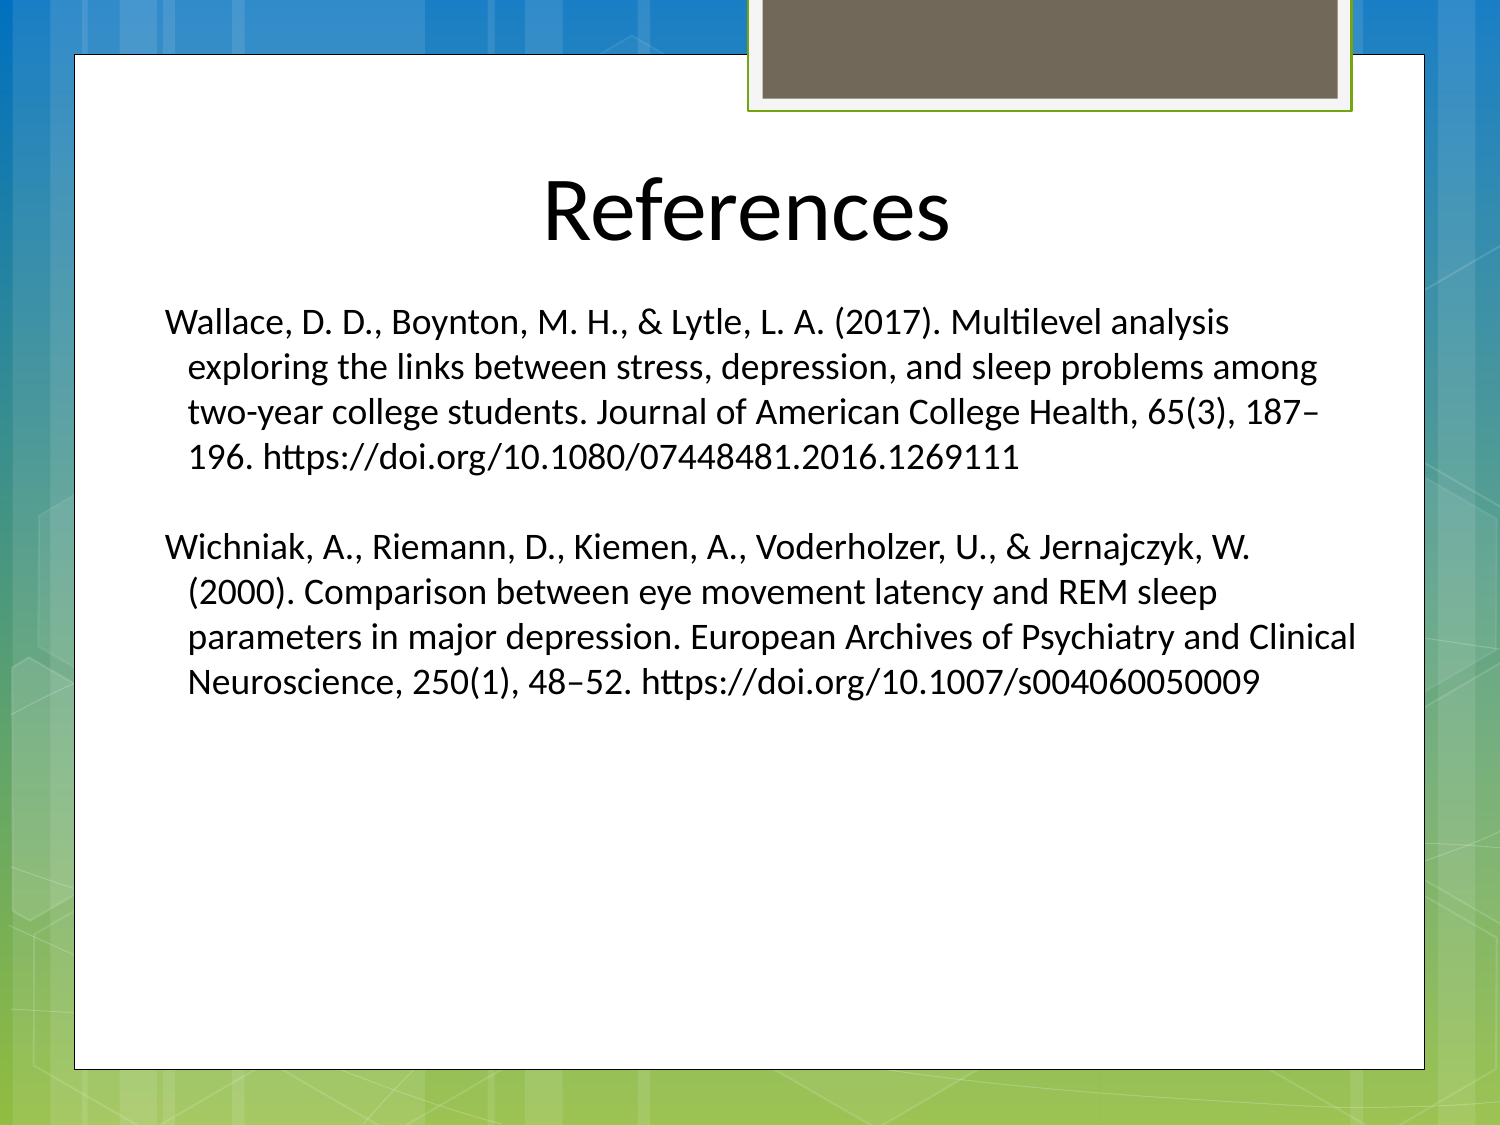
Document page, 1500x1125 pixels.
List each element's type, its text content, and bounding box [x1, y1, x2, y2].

title References [171, 110, 1324, 282]
list Wallace, D. D., Boynton, M. H., & Lytle, L. A. (2017). Multilevel analysis exploring the links between stress, depression, and sleep problems among two-year college students. Journal of American College Health, 65(3), 187–196. https://doi.org/10.1080/07448481.2016.1269111 Wichniak, A., Riemann, D., Kiemen, A., Voderholzer, U., & Jernajczyk, W. (2000). Comparison between eye movement latency and REM sleep parameters in major depression. European Archives of Psychiatry and Clinical Neuroscience, 250(1), 48–52. https://doi.org/10.1007/s004060050009 [116, 282, 1381, 858]
